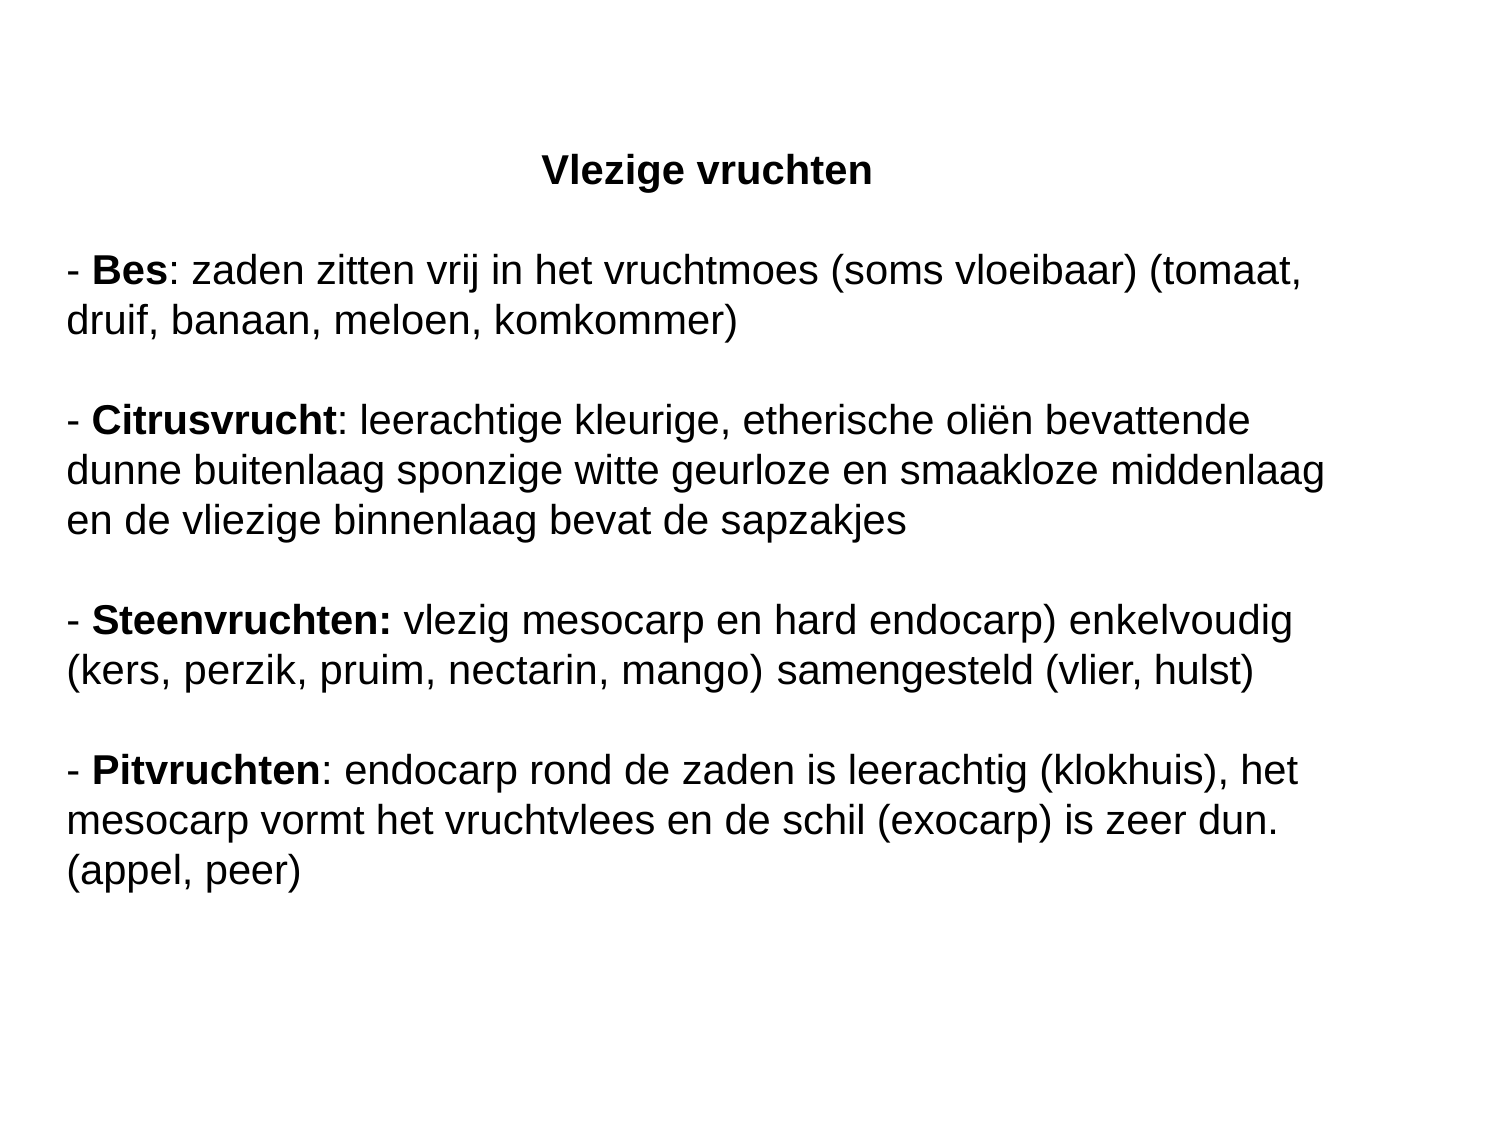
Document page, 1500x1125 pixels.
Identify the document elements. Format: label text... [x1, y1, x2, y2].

text_box Vlezige vruchten - Bes: zaden zitten vrij in het vruchtmoes (soms vloeibaar) (tomaat, druif, banaan, meloen, komkommer) - Citrusvrucht: leerachtige kleurige, etherische oliën bevattende dunne buitenlaag sponzige witte geurloze en smaakloze middenlaag en de vliezige binnenlaag bevat de sapzakjes - Steenvruchten: vlezig mesocarp en hard endocarp) enkelvoudig (kers, perzik, pruim, nectarin, mango) samengesteld (vlier, hulst) - Pitvruchten: endocarp rond de zaden is leerachtig (klokhuis), het mesocarp vormt het vruchtvlees en de schil (exocarp) is zeer dun. (appel, peer) [51, 0, 1375, 1125]
